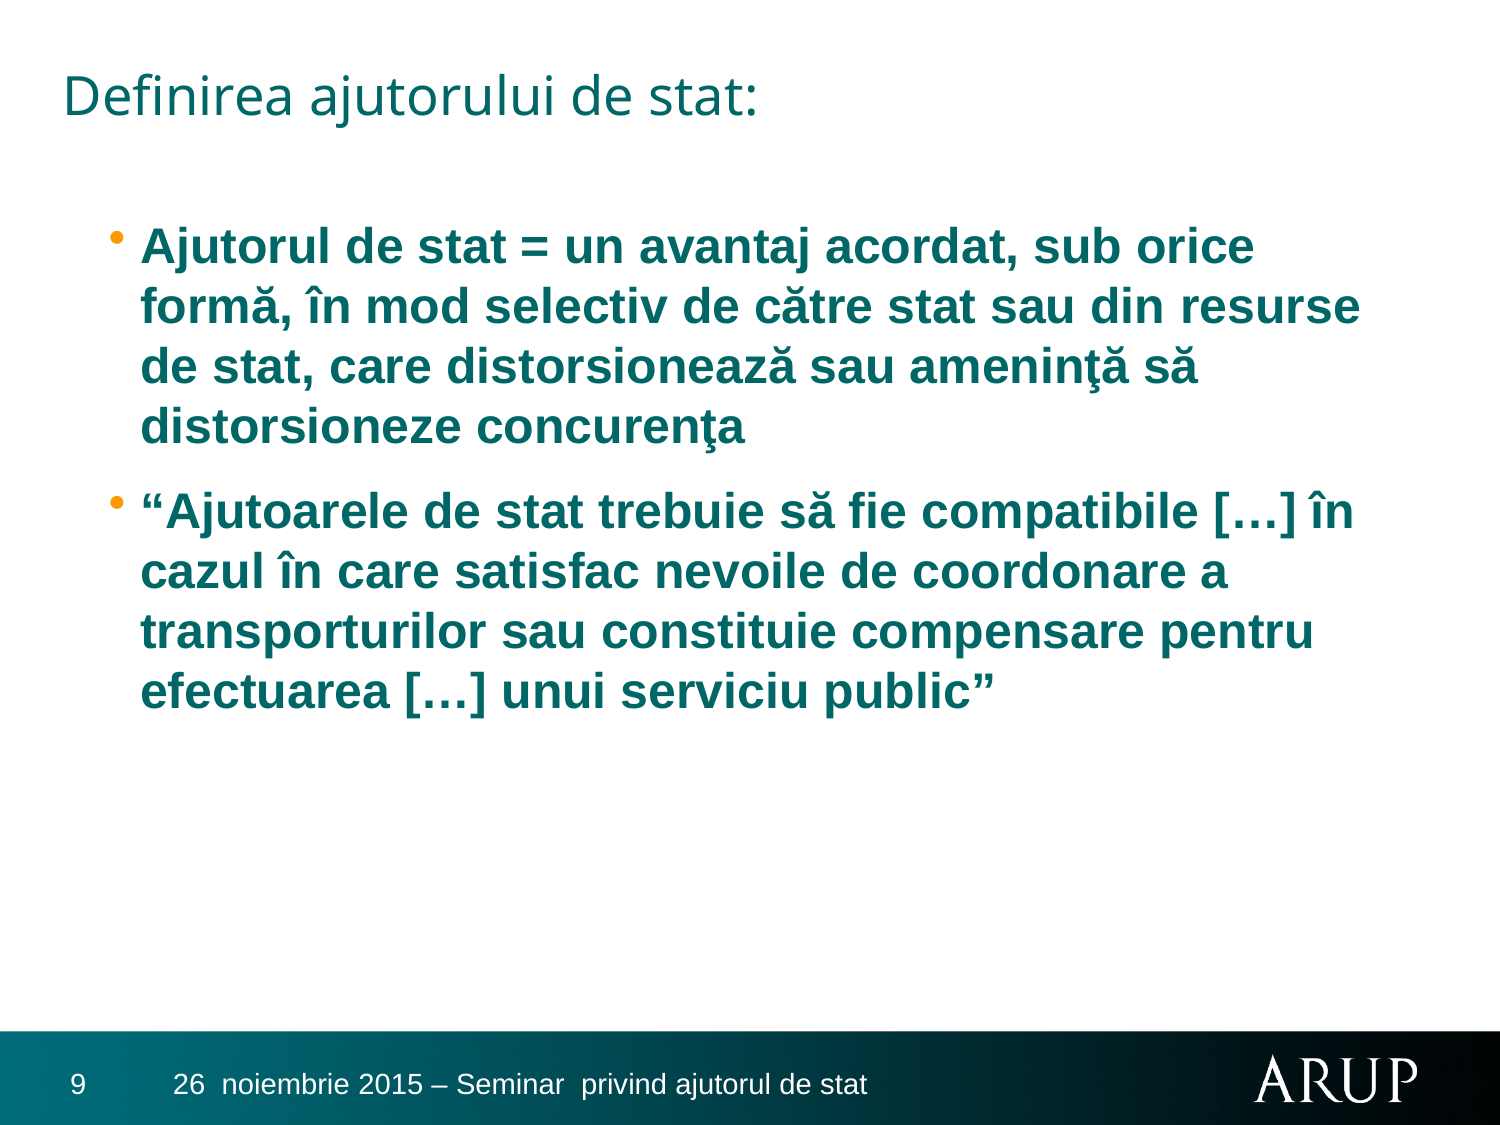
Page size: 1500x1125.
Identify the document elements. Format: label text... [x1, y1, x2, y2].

picture [0, 1030, 1500, 1125]
title Definirea ajutorului de stat: [63, 61, 1437, 127]
footer 26 noiembrie 2015 – Seminar privind ajutorul de stat [158, 1057, 1199, 1118]
slide_number 9 [55, 1057, 158, 1118]
list Ajutorul de stat = un avantaj acordat, sub orice formă, în mod selectiv de către stat sau din resurse de stat, care distorsionează sau ameninţă să distorsioneze concurenţa “Ajutoarele de stat trebuie să fie compatibile […] în cazul în care satisfac nevoile de coordonare a transporturilor sau constituie compensare pentru efectuarea […] unui serviciu public” [108, 213, 1390, 729]
